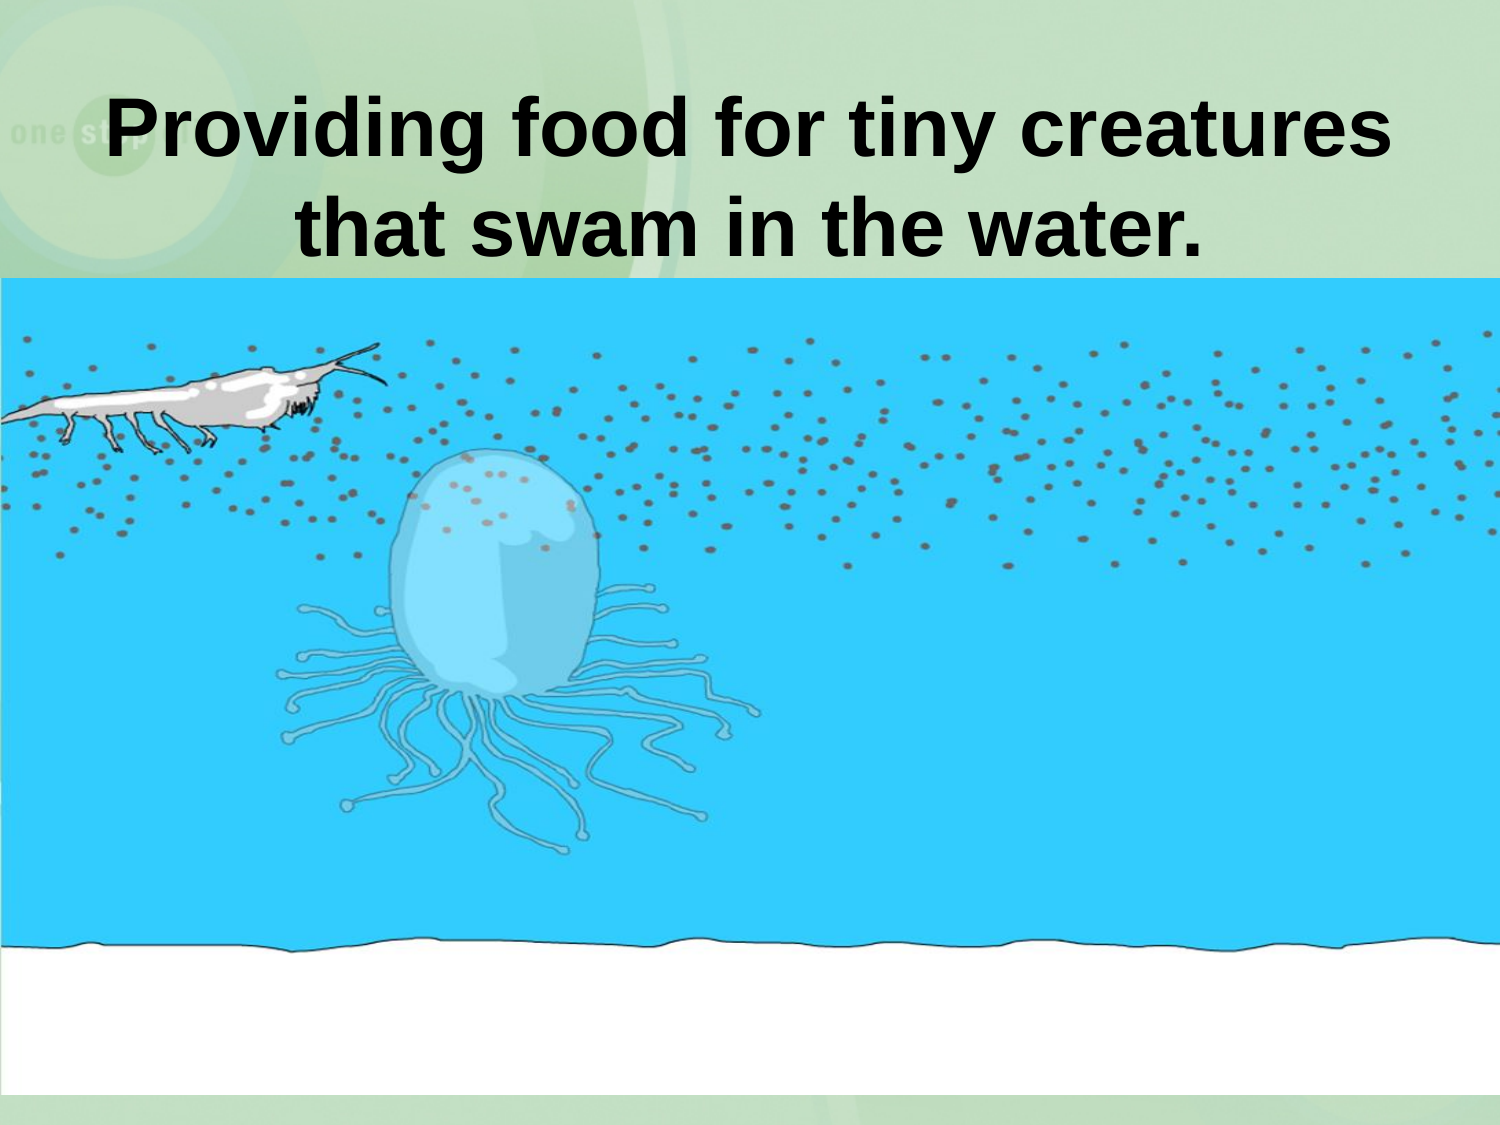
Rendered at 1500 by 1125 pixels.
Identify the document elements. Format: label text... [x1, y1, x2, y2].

title Providing food for tiny creatures that swam in the water. [75, 79, 1425, 268]
picture [0, 0, 1500, 1125]
